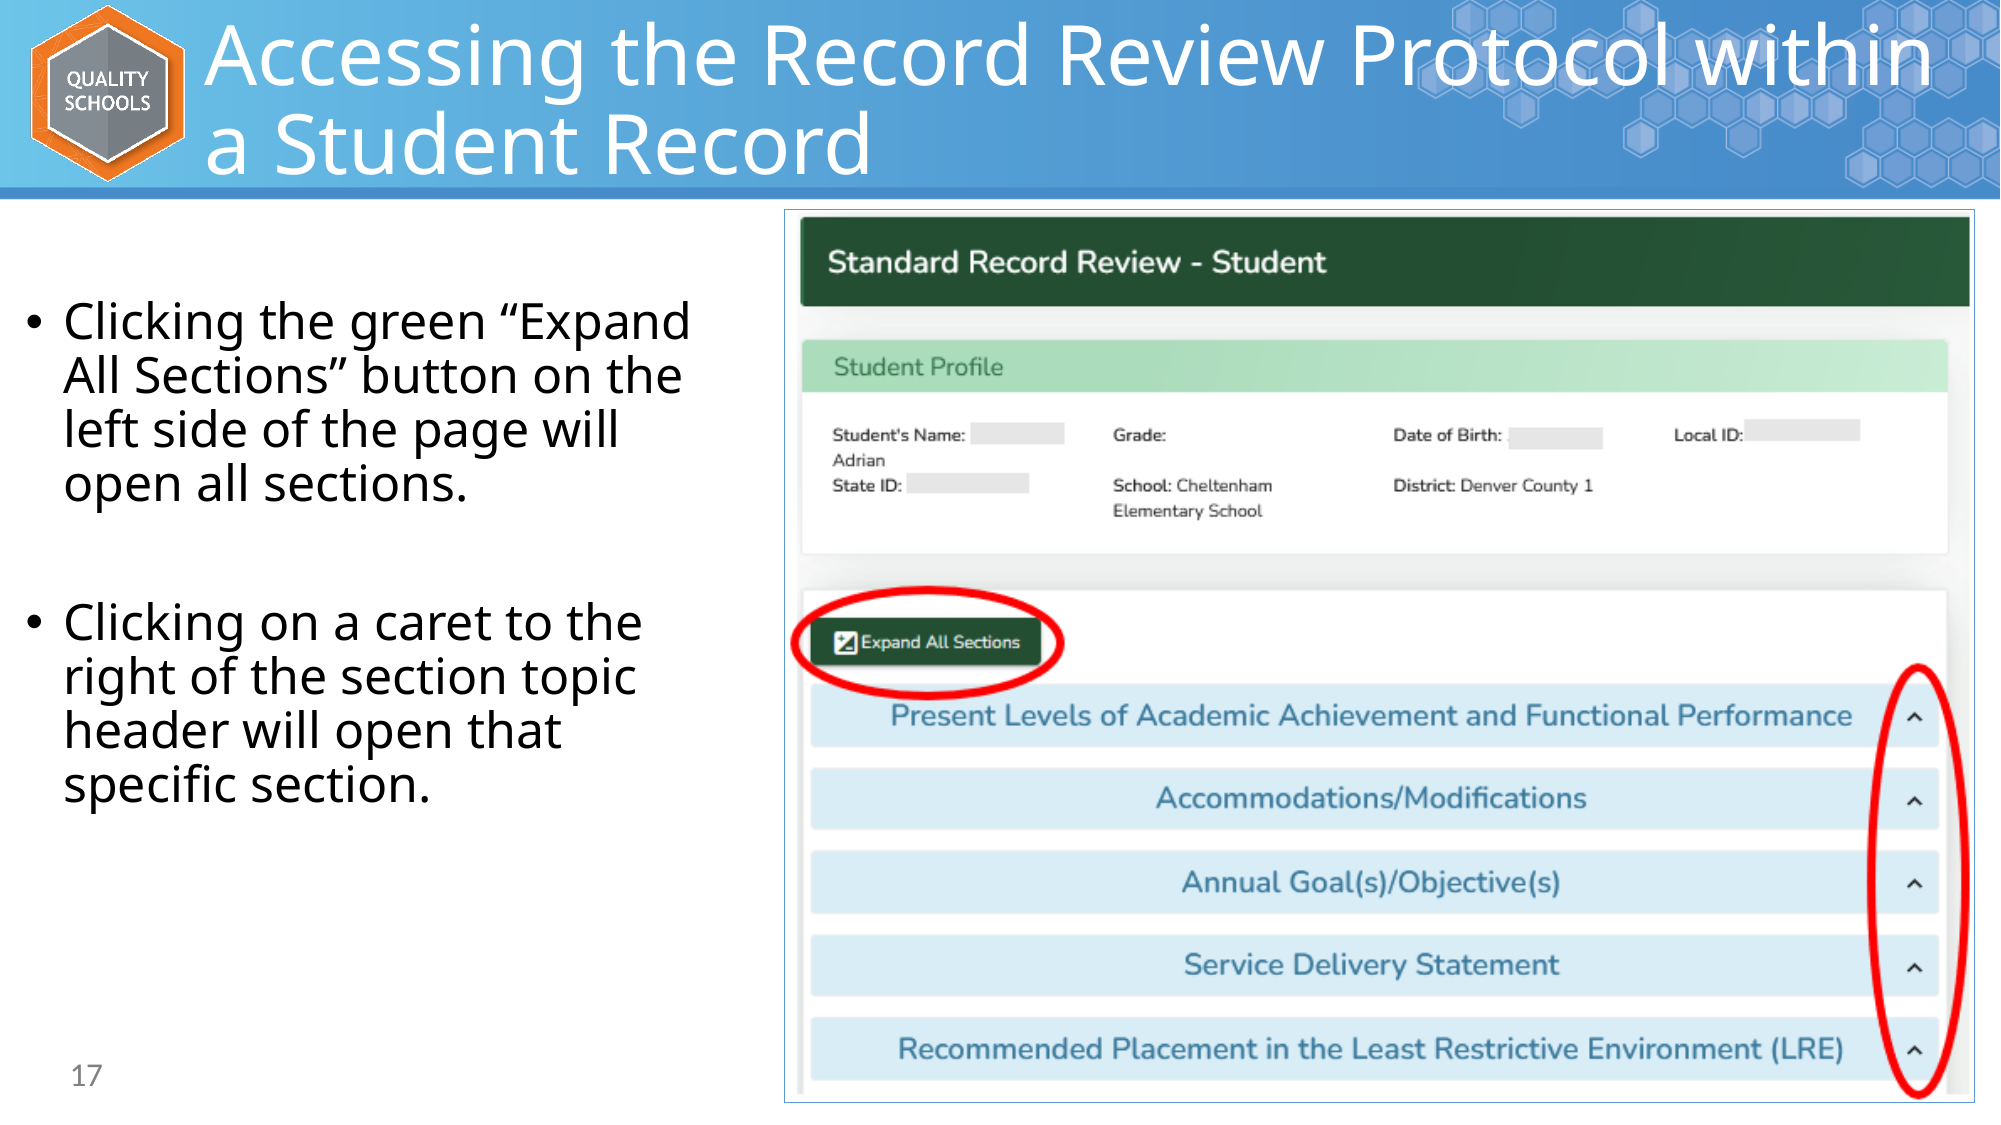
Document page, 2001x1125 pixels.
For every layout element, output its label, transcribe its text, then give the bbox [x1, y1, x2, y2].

slide_number 17 [54, 1042, 181, 1103]
title Accessing the Record Review Protocol within a Student Record [204, 13, 1952, 136]
picture [0, 0, 2000, 200]
list Clicking the green “Expand All Sections” button on the left side of the page will open all sections. Clicking on a caret to the right of the section topic header will open that specific section. [25, 296, 733, 829]
picture [783, 209, 1975, 1103]
